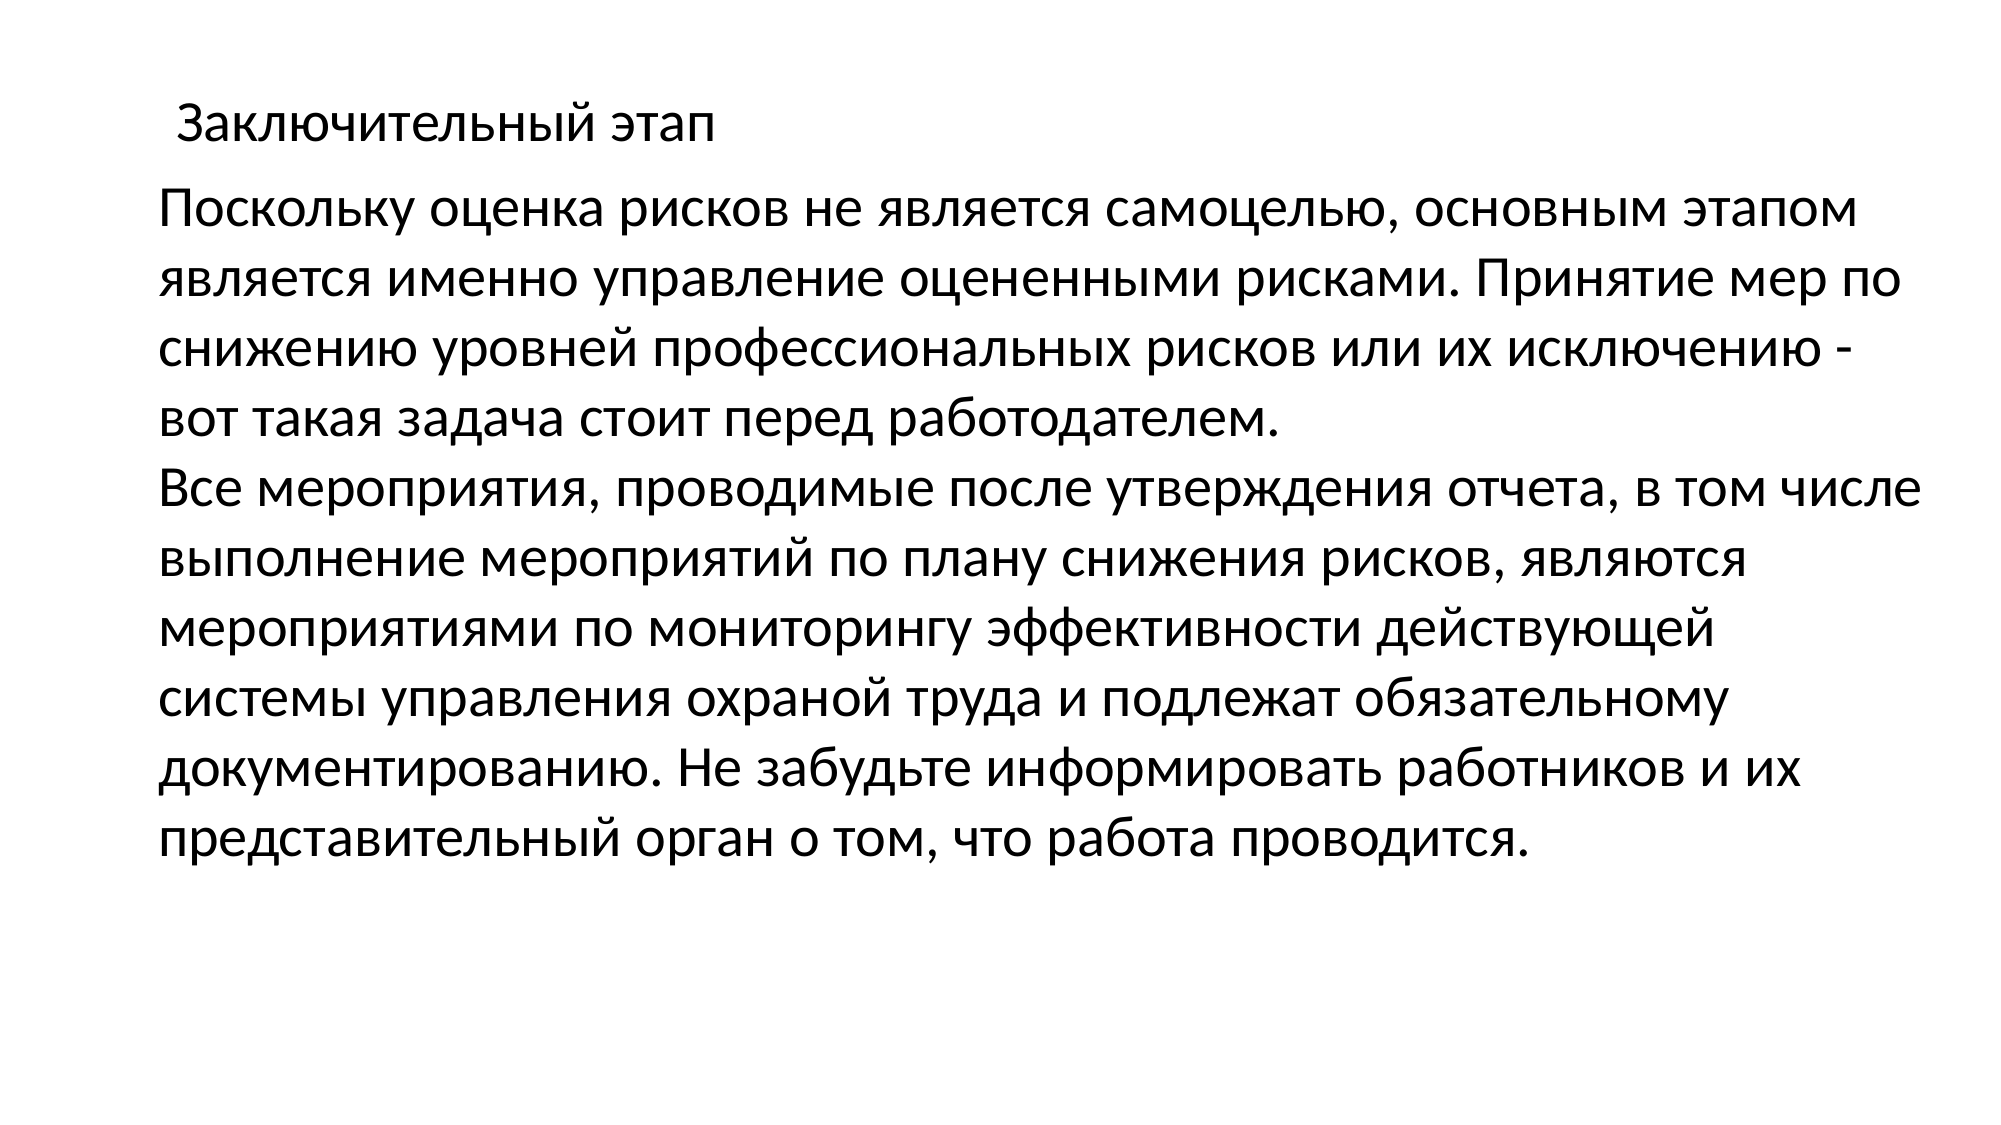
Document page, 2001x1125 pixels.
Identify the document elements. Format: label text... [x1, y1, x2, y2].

text_box Заключительный этап [161, 75, 1587, 160]
text_box Поскольку оценка рисков не является самоцелью, основным этапом является именно управление оцененными рисками. Принятие мер по снижению уровней профессиональных рисков или их исключению - вот такая задача стоит перед работодателем. Все мероприятия, проводимые после утверждения отчета, в том числе выполнение мероприятий по плану снижения рисков, являются мероприятиями по мониторингу эффективности действующей системы управления охраной труда и подлежат обязательному документированию. Не забудьте информировать работников и их представительный орган о том, что работа проводится. [143, 160, 1952, 876]
